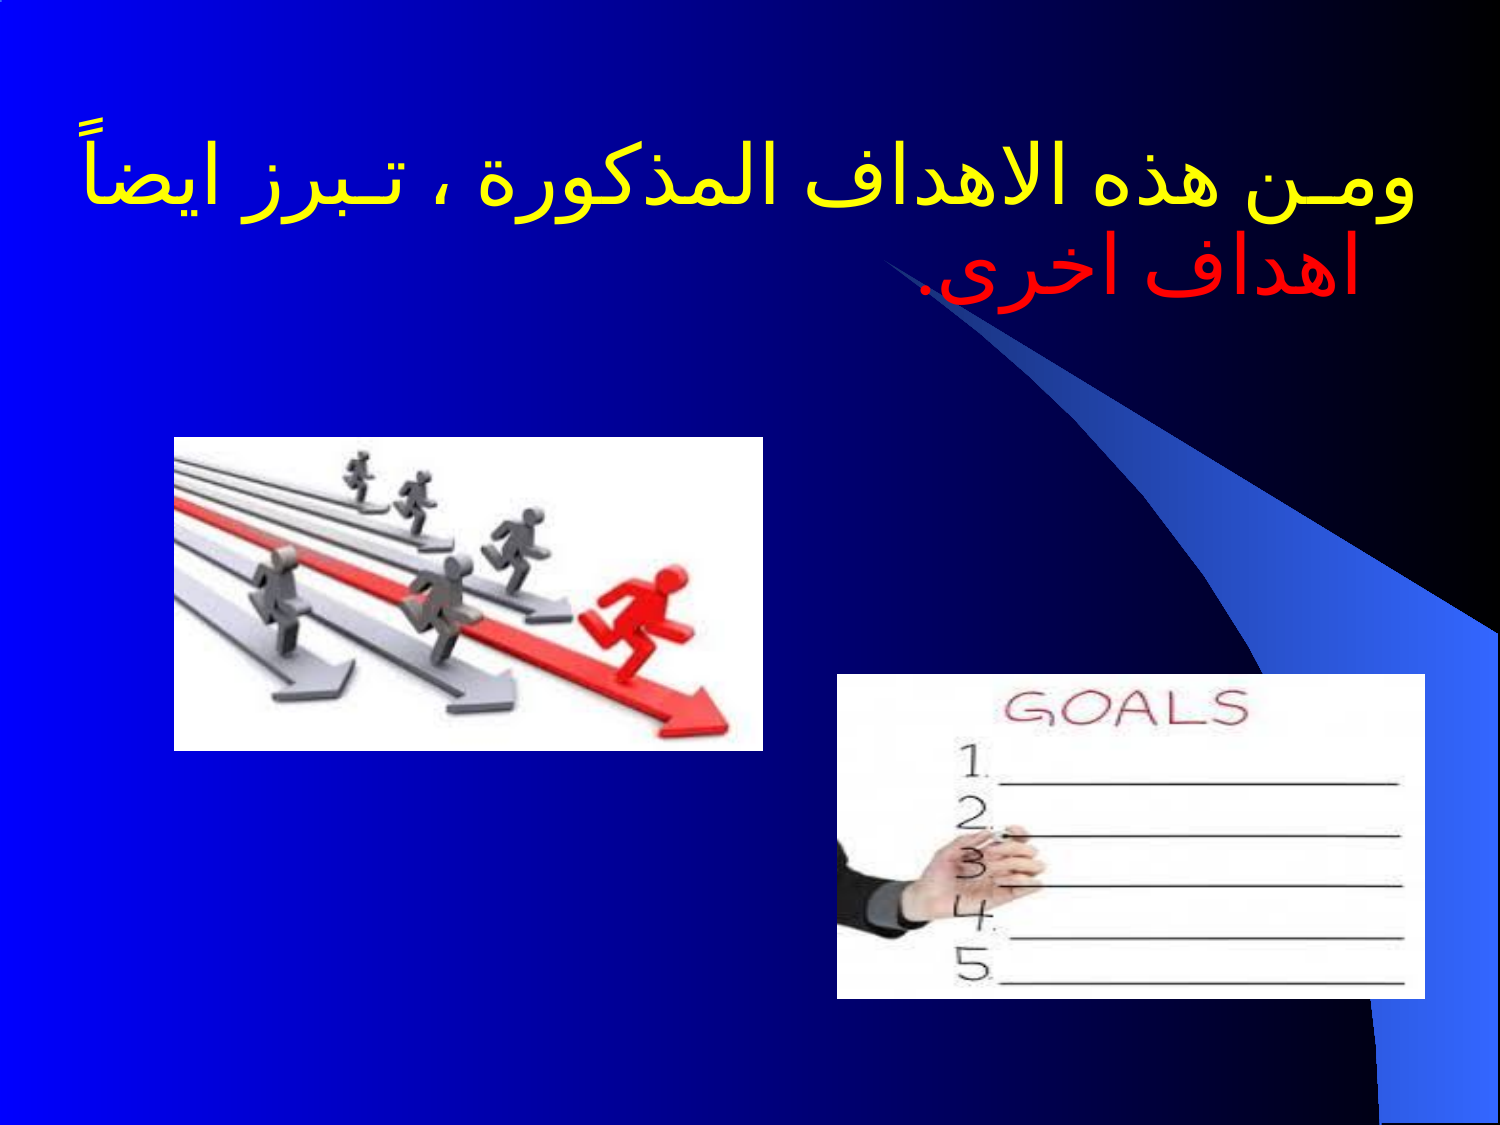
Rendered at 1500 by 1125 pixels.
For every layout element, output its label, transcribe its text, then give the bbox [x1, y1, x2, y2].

picture [837, 674, 1426, 999]
list ومن هذه الاهداف المذكورة ، تبرز ايضاً اهداف اخرى. [49, 124, 1451, 376]
picture [174, 437, 763, 751]
